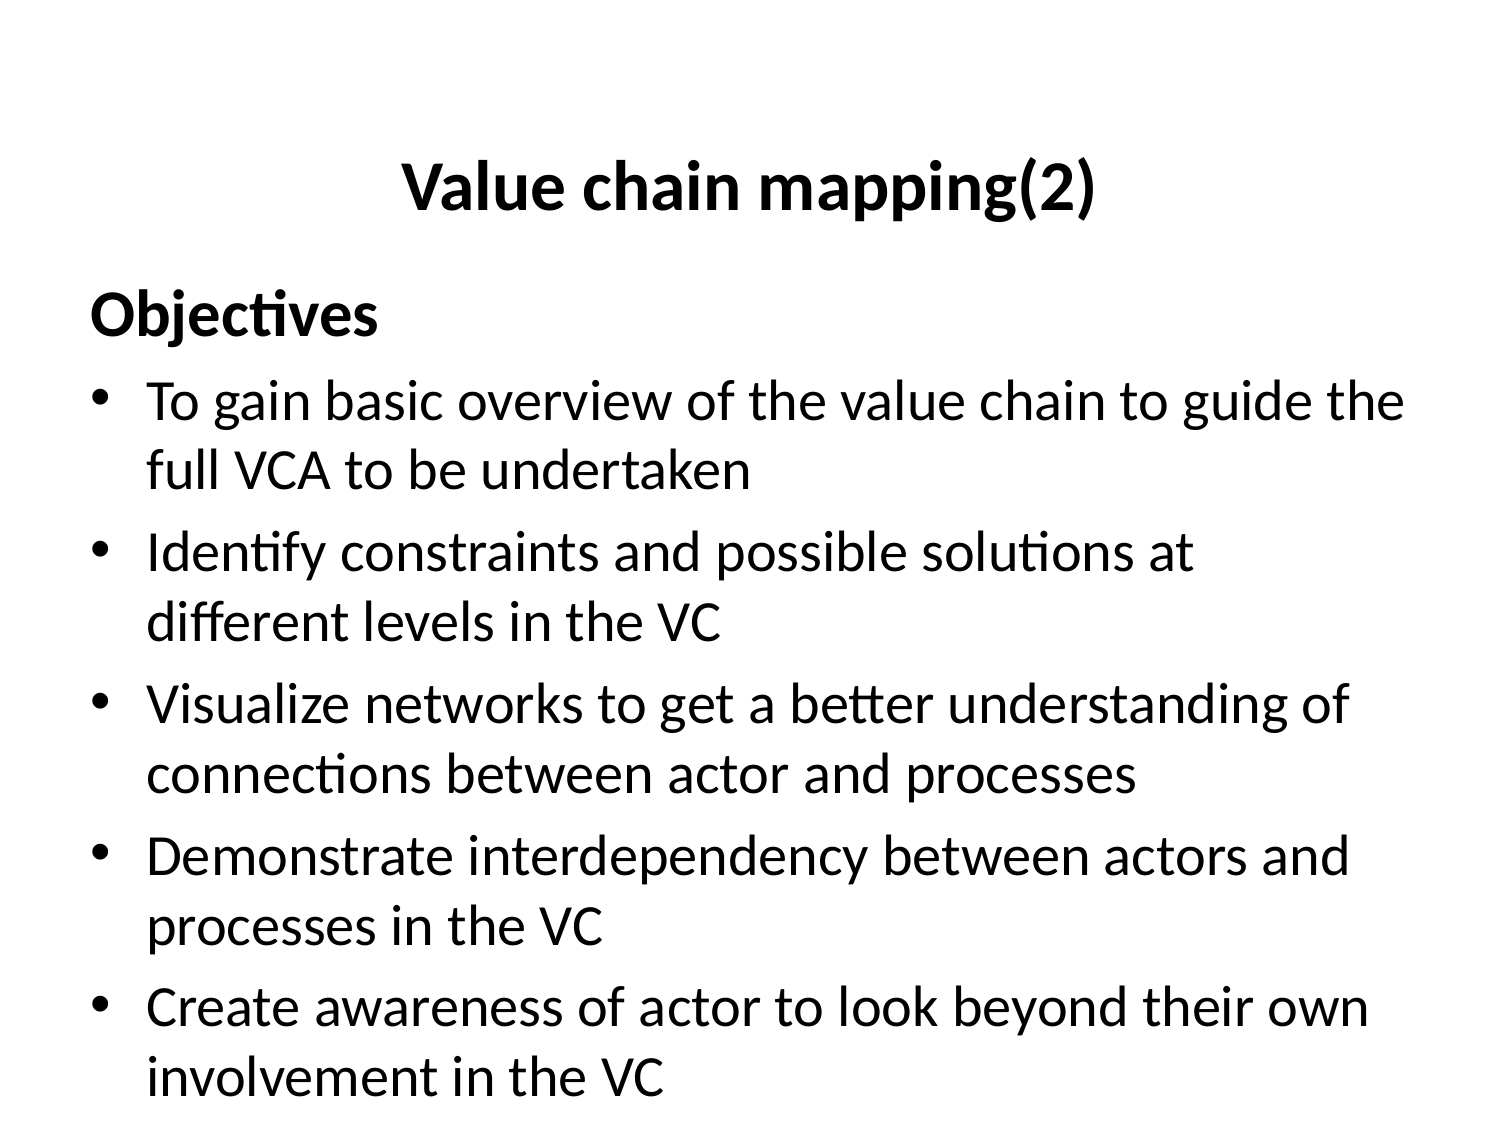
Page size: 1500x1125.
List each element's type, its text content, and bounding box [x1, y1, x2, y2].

list Objectives To gain basic overview of the value chain to guide the full VCA to be undertaken Identify constraints and possible solutions at different levels in the VC Visualize networks to get a better understanding of connections between actor and processes Demonstrate interdependency between actors and processes in the VC Create awareness of actor to look beyond their own involvement in the VC [75, 262, 1425, 1063]
title Value chain mapping(2) [75, 45, 1425, 233]
